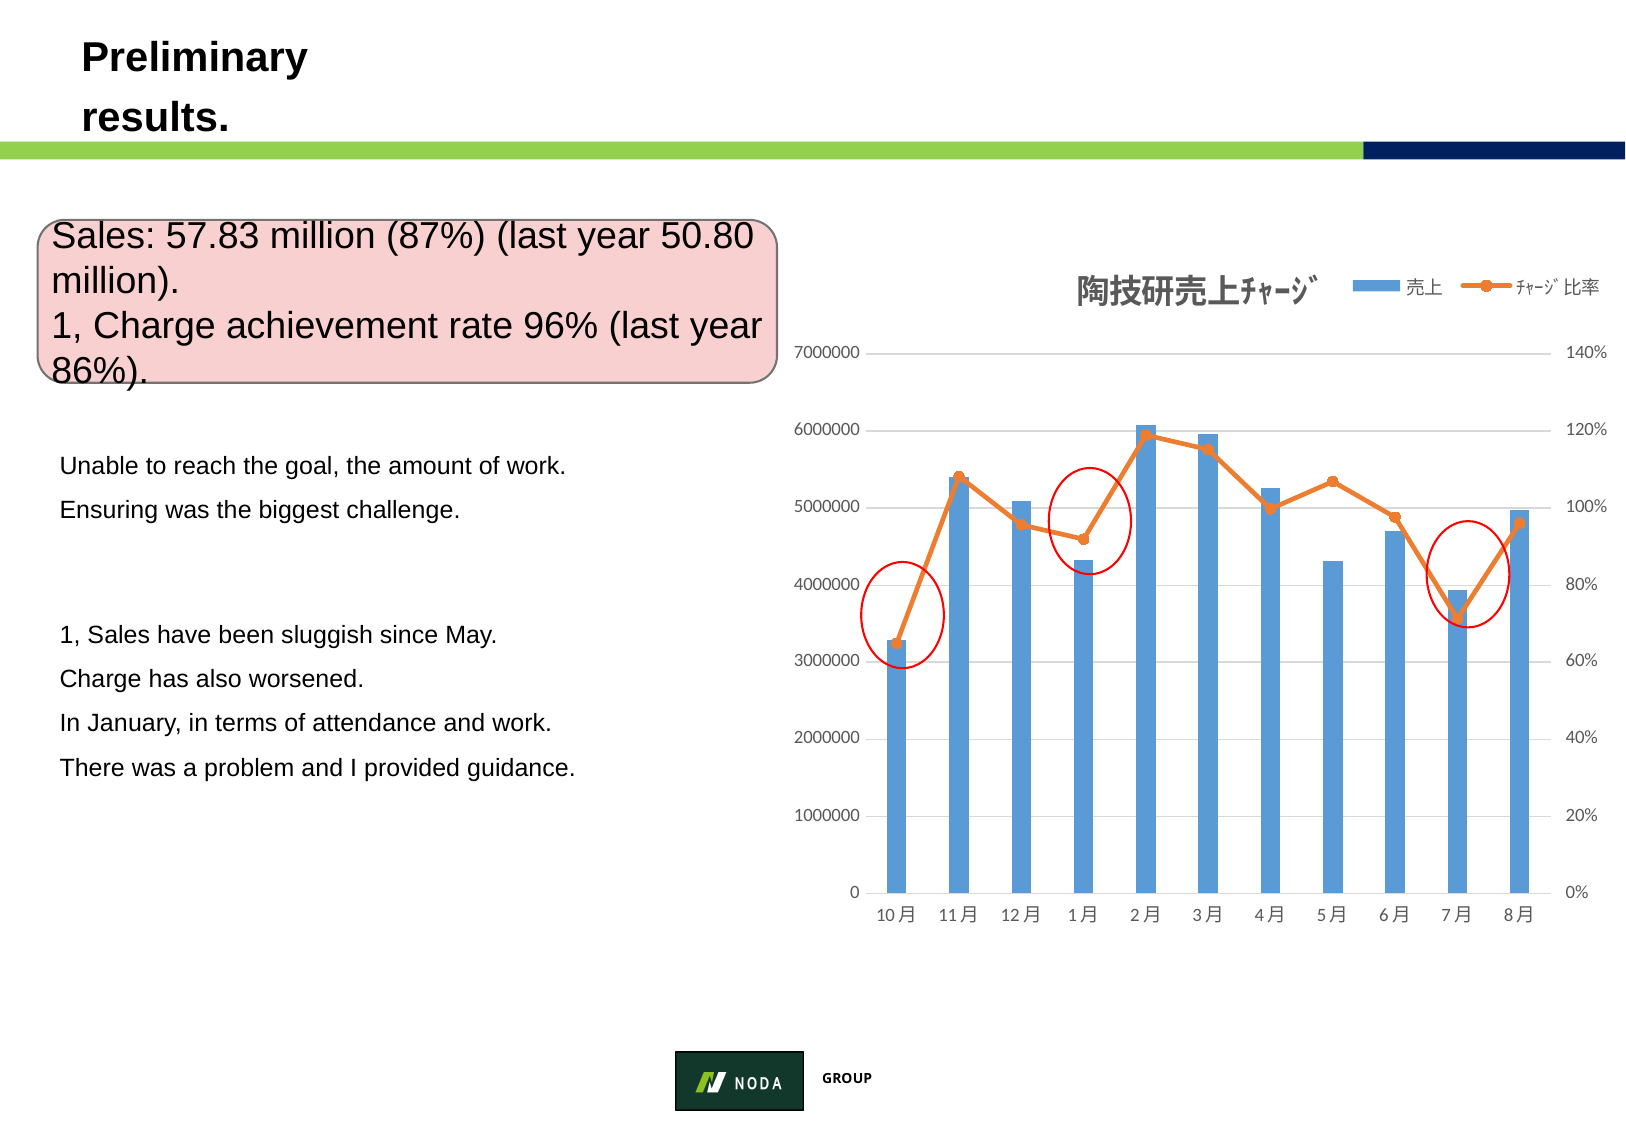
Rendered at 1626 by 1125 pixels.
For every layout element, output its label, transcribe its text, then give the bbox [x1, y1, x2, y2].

chart [776, 239, 1625, 991]
text_box Sales: 57.83 million (87%) (last year 50.80 million). 1, Charge achievement rate 96% (last year 86%). [37, 219, 774, 383]
list Unable to reach the goal, the amount of work. Ensuring was the biggest challenge. 1, Sales have been sluggish since May. Charge has also worsened. In January, in terms of attendance and work. There was a problem and I provided guidance. [59, 432, 982, 1100]
picture [675, 1100, 804, 1111]
text_box [235, 147, 1122, 240]
title Preliminary results. [81, 76, 425, 141]
